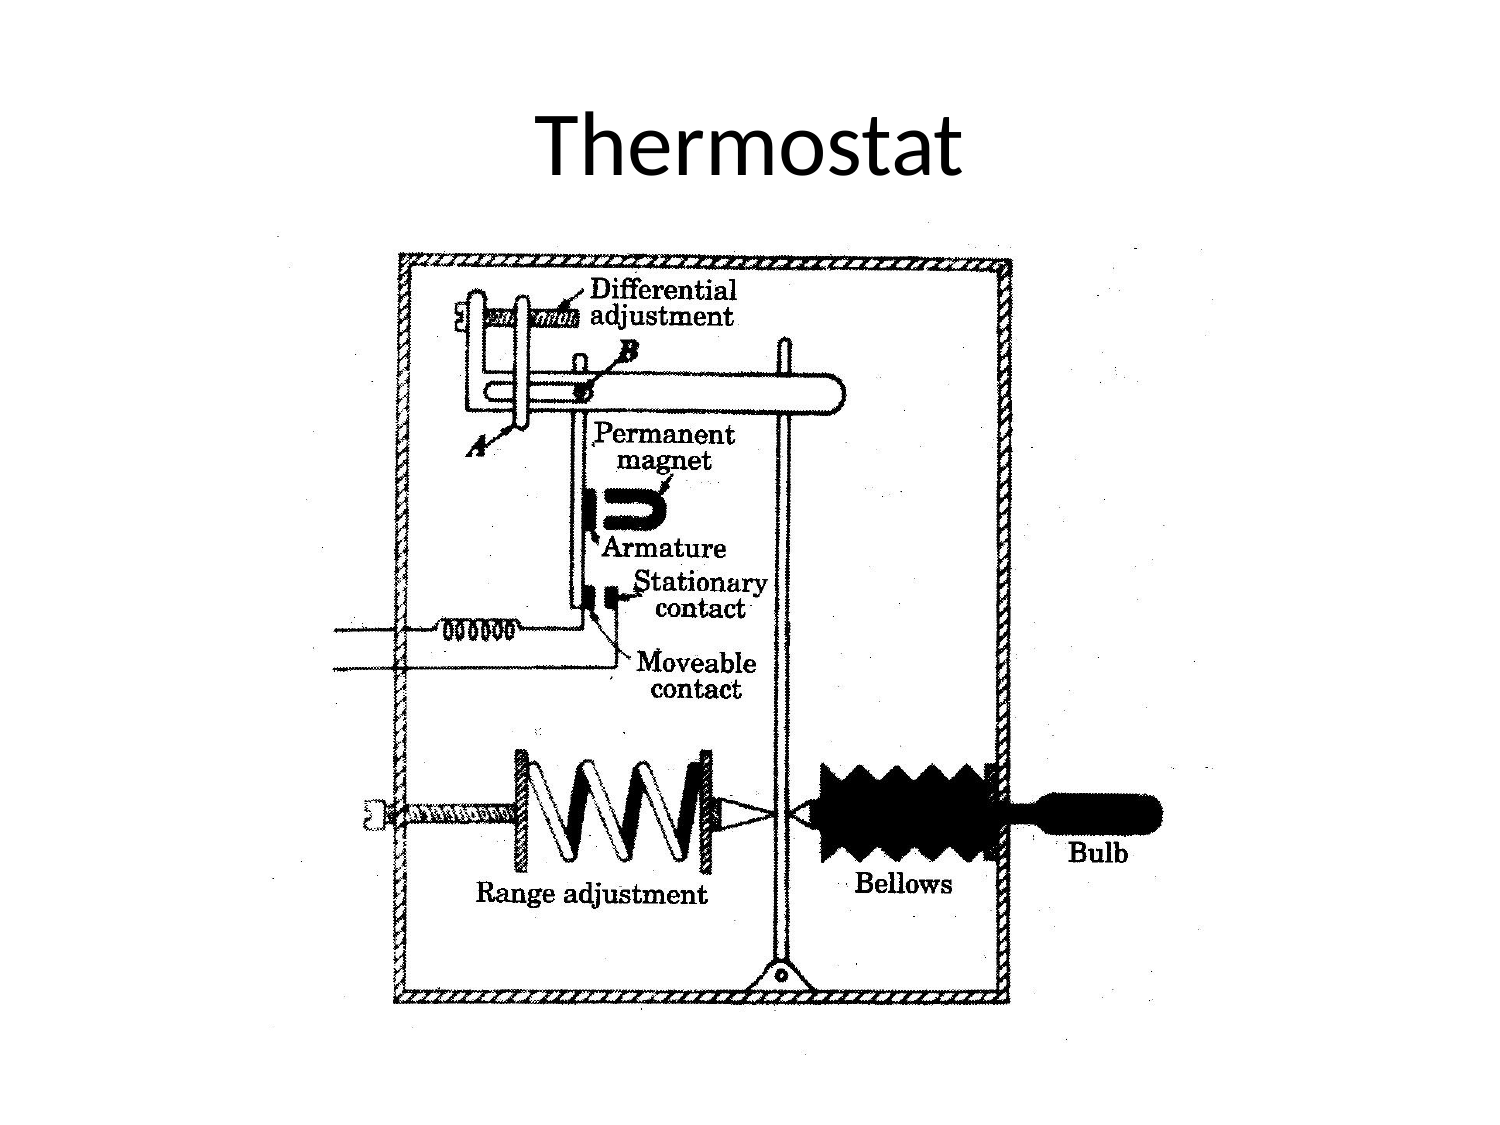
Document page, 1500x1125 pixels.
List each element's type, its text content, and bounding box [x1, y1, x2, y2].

picture [262, 212, 1216, 1055]
title Thermostat [75, 45, 1425, 233]
